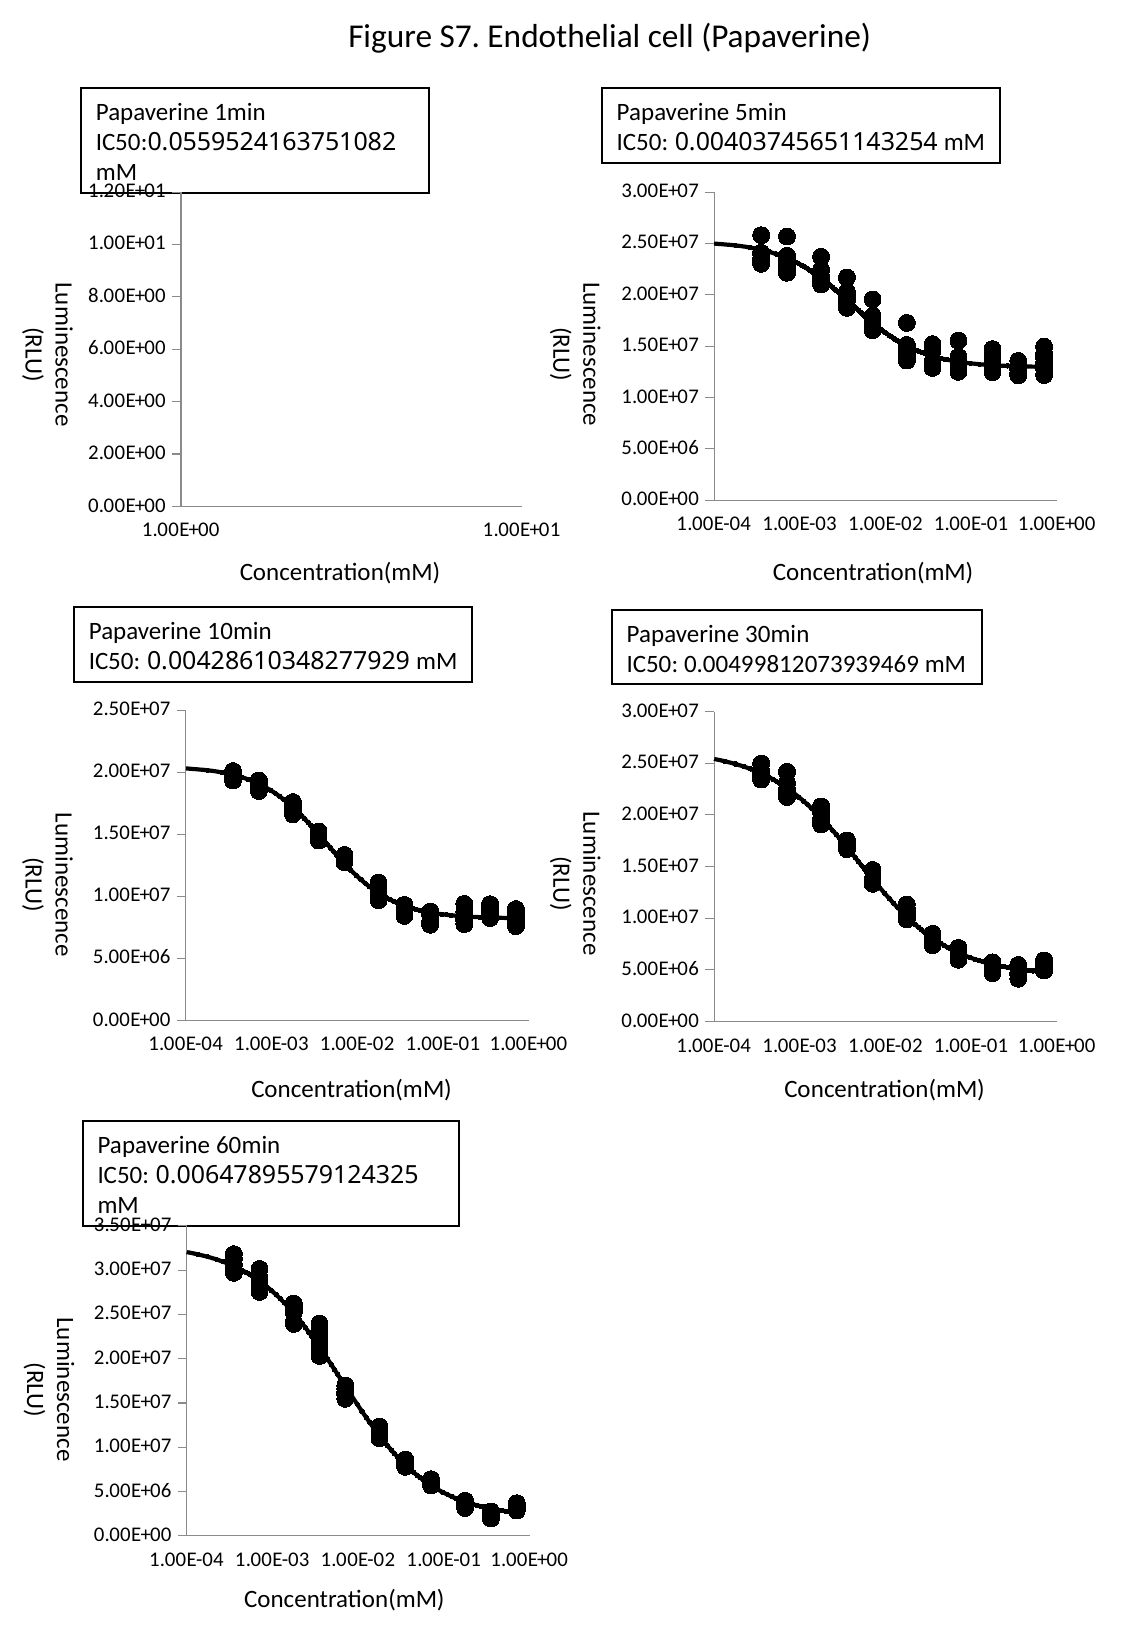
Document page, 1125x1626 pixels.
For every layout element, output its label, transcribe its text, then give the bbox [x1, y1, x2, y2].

text_box Concentration(mM) [227, 1582, 462, 1620]
text_box Papaverine 5min IC50: 0.00403745651143254 mM [601, 87, 1001, 164]
text_box Figure S7. Endothelial cell (Papaverine) [310, 7, 910, 62]
text_box Papaverine 10min IC50: 0.00428610348277929 mM [73, 606, 473, 683]
text_box Papaverine 1min IC50:0.0559524163751082mM [80, 87, 430, 169]
text_box Luminescence (RLU) [579, 767, 602, 1000]
text_box Concentration(mM) [234, 1067, 469, 1111]
chart [69, 169, 574, 549]
text_box Luminescence (RLU) [28, 1273, 75, 1506]
text_box Concentration(mM) [222, 549, 458, 593]
text_box Luminescence (RLU) [574, 238, 602, 470]
chart [75, 1202, 580, 1582]
chart [74, 687, 579, 1067]
chart [602, 688, 1107, 1068]
text_box Concentration(mM) [767, 1068, 1002, 1111]
text_box Luminescence (RLU) [27, 238, 69, 471]
text_box Concentration(mM) [755, 549, 991, 593]
text_box Luminescence (RLU) [27, 768, 74, 1001]
chart [602, 169, 1107, 549]
text_box Papaverine 30min IC50: 0.00499812073939469 mM [611, 609, 983, 685]
text_box Papaverine 60min IC50: 0.00647895579124325 mM [82, 1120, 460, 1202]
